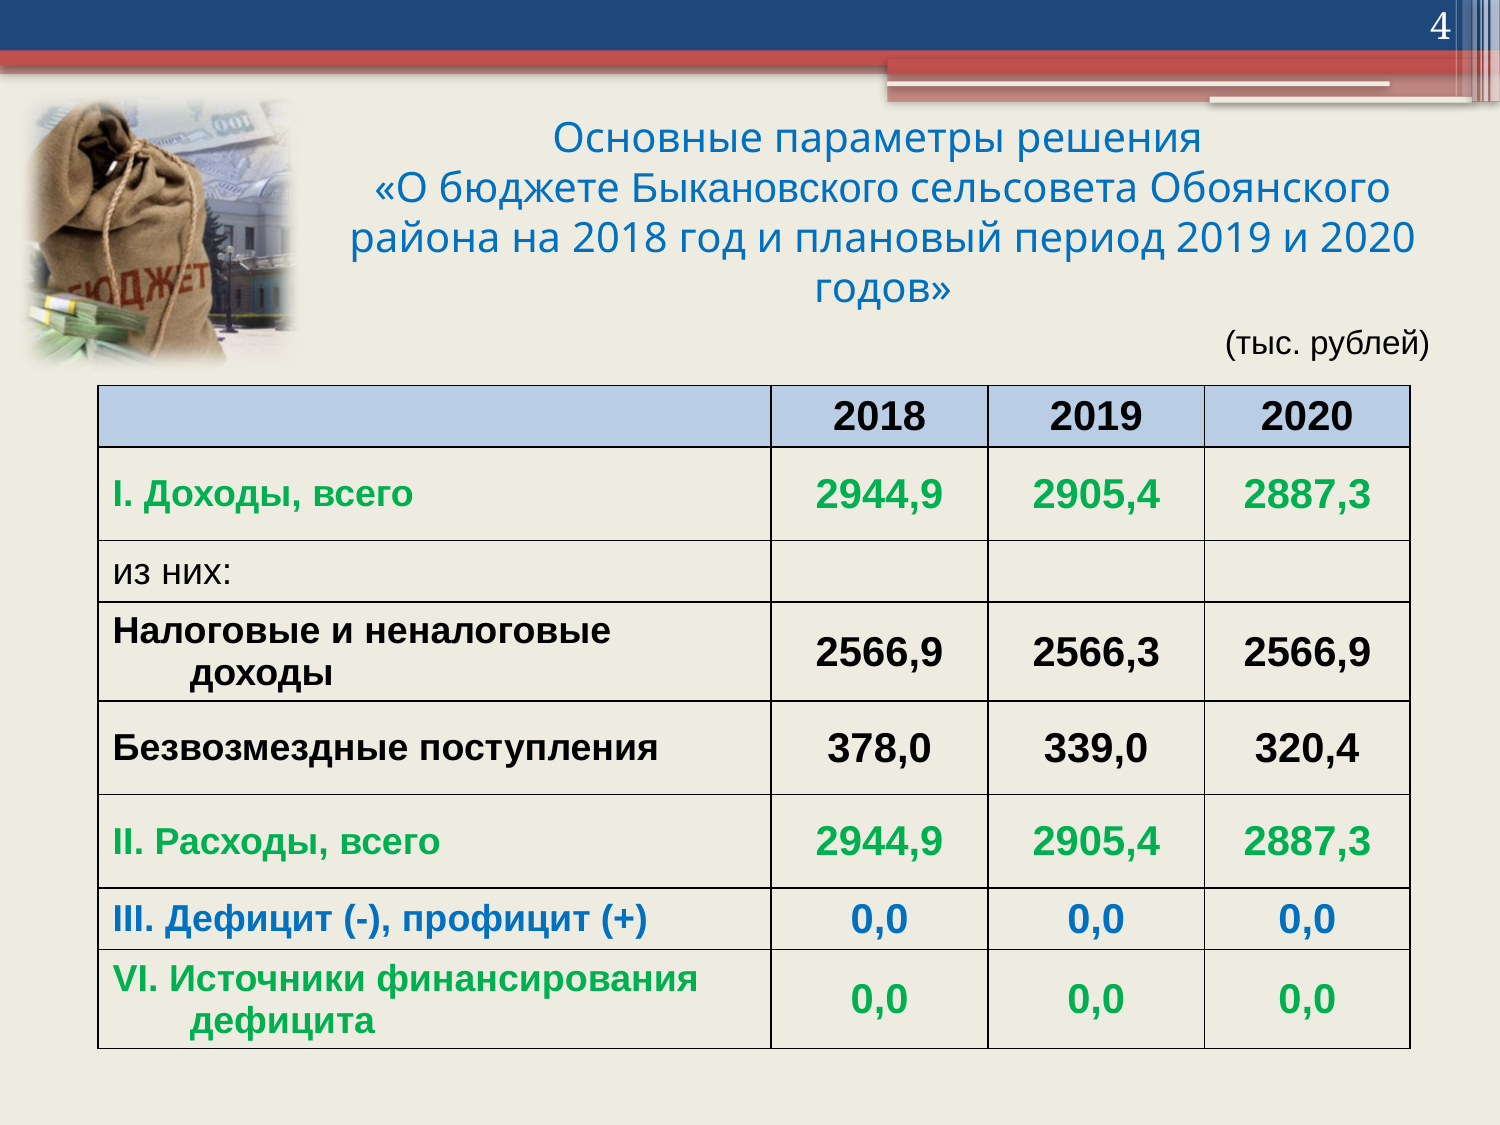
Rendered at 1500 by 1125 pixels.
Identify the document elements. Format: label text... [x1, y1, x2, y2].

table_header [99, 386, 770, 446]
table_cell 0,0 [989, 950, 1204, 1048]
slide_number 4 [1340, 0, 1466, 61]
table_cell Налоговые и неналоговые доходы [99, 603, 770, 700]
table_cell 339,0 [989, 702, 1204, 794]
table_header 2018 [772, 386, 987, 446]
text_box (тыс. рублей) [1210, 314, 1459, 369]
table_header 2020 [1205, 386, 1409, 446]
table_cell 0,0 [772, 950, 987, 1048]
table_cell [772, 541, 987, 601]
table_cell 2566,9 [772, 603, 987, 700]
table_cell III. Дефицит (-), профицит (+) [99, 889, 770, 949]
table_cell 2905,4 [989, 448, 1204, 540]
table_cell 2905,4 [989, 795, 1204, 887]
table_cell 2944,9 [772, 448, 987, 540]
table_cell [989, 541, 1204, 601]
table_cell 378,0 [772, 702, 987, 794]
table_cell 0,0 [1205, 950, 1409, 1048]
table_cell 2887,3 [1205, 448, 1409, 540]
table_header 2019 [989, 386, 1204, 446]
table_cell 2887,3 [1205, 795, 1409, 887]
table_cell 2566,9 [1205, 603, 1409, 700]
table_cell 2944,9 [772, 795, 987, 887]
table_cell II. Расходы, всего [99, 795, 770, 887]
picture [17, 89, 302, 374]
table_cell 320,4 [1205, 702, 1409, 794]
table_cell 0,0 [1205, 889, 1409, 949]
table_cell 0,0 [772, 889, 987, 949]
table_cell 0,0 [989, 889, 1204, 949]
table_cell I. Доходы, всего [99, 448, 770, 540]
table_cell из них: [99, 541, 770, 601]
table_cell VI. Источники финансирования дефицита [99, 950, 770, 1048]
table_cell 2566,3 [989, 603, 1204, 700]
title Основные параметры решения «О бюджете Быкановского сельсовета Обоянского района на 2018 год и плановый период 2019 и 2020 годов» [306, 105, 1466, 317]
table_cell Безвозмездные поступления [99, 702, 770, 794]
table_cell [1205, 541, 1409, 601]
